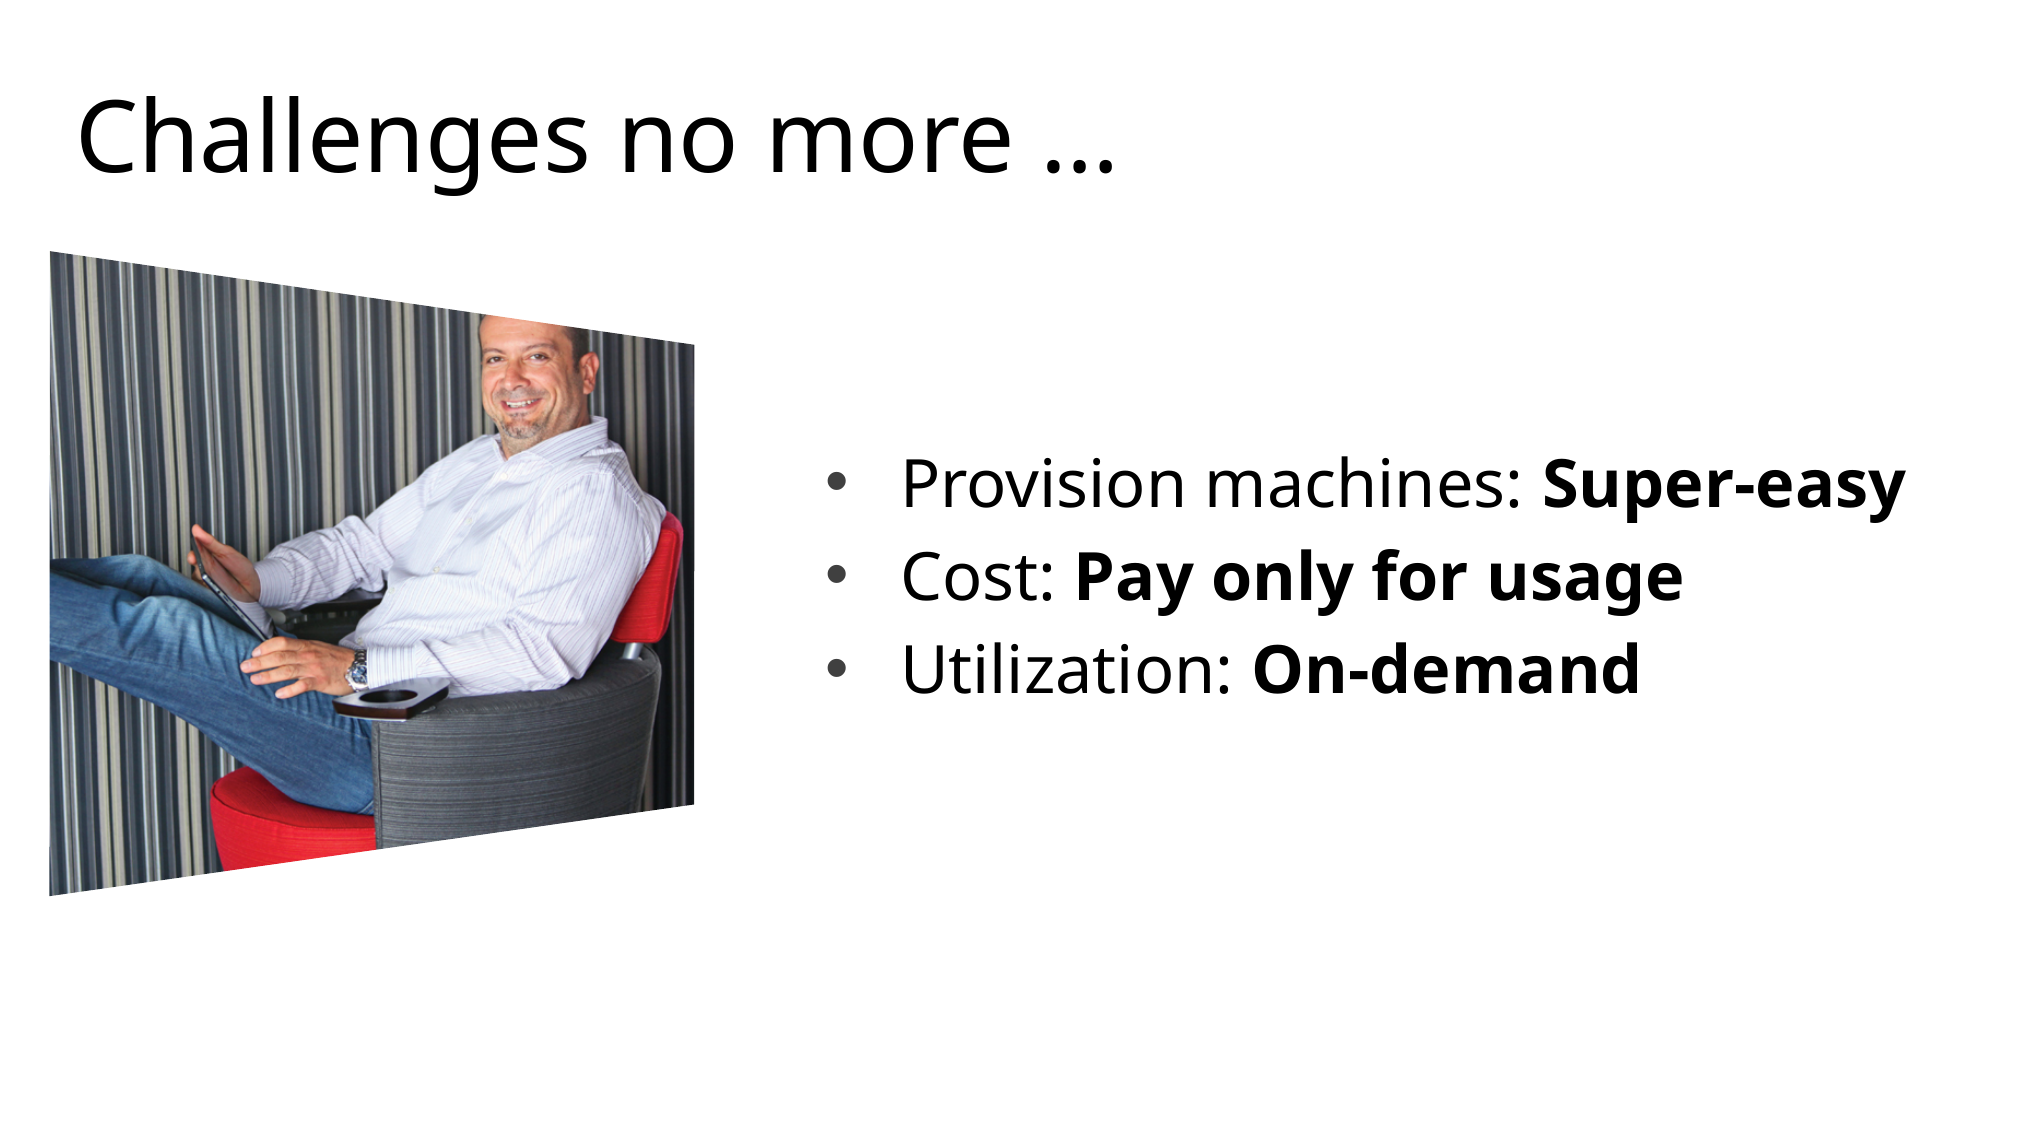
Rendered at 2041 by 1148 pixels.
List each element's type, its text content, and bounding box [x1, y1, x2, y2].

list Provision machines: Super-easy Cost: Pay only for usage Utilization: On-demand [795, 498, 1996, 649]
picture [49, 250, 695, 897]
title Challenges no more … [45, 48, 1996, 199]
